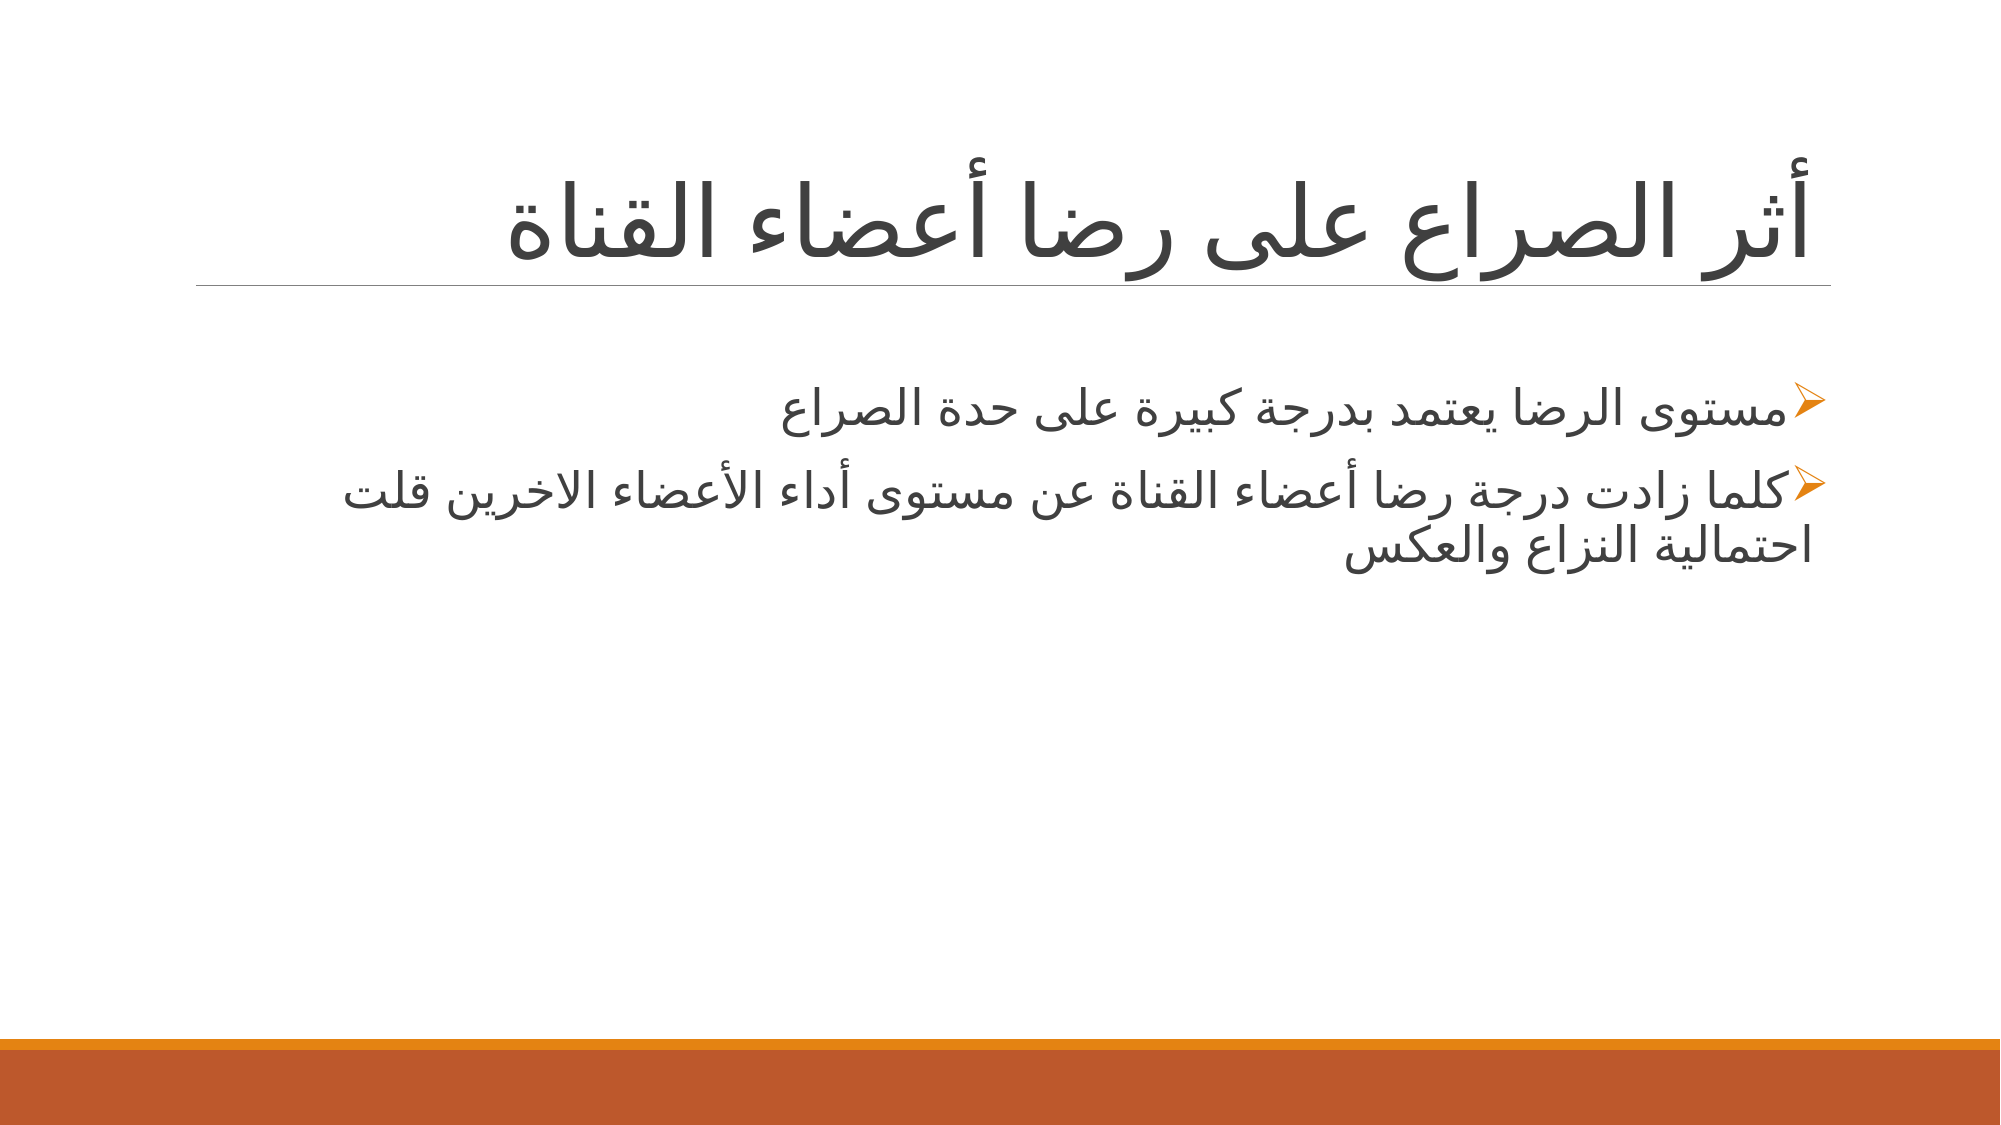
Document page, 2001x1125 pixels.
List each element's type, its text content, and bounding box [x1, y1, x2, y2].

list مستوى الرضا يعتمد بدرجة كبيرة على حدة الصراع كلما زادت درجة رضا أعضاء القناة عن مستوى أداء الأعضاء الاخرين قلت احتمالية النزاع والعكس [180, 375, 1830, 963]
title أثر الصراع على رضا أعضاء القناة [180, 47, 1830, 285]
